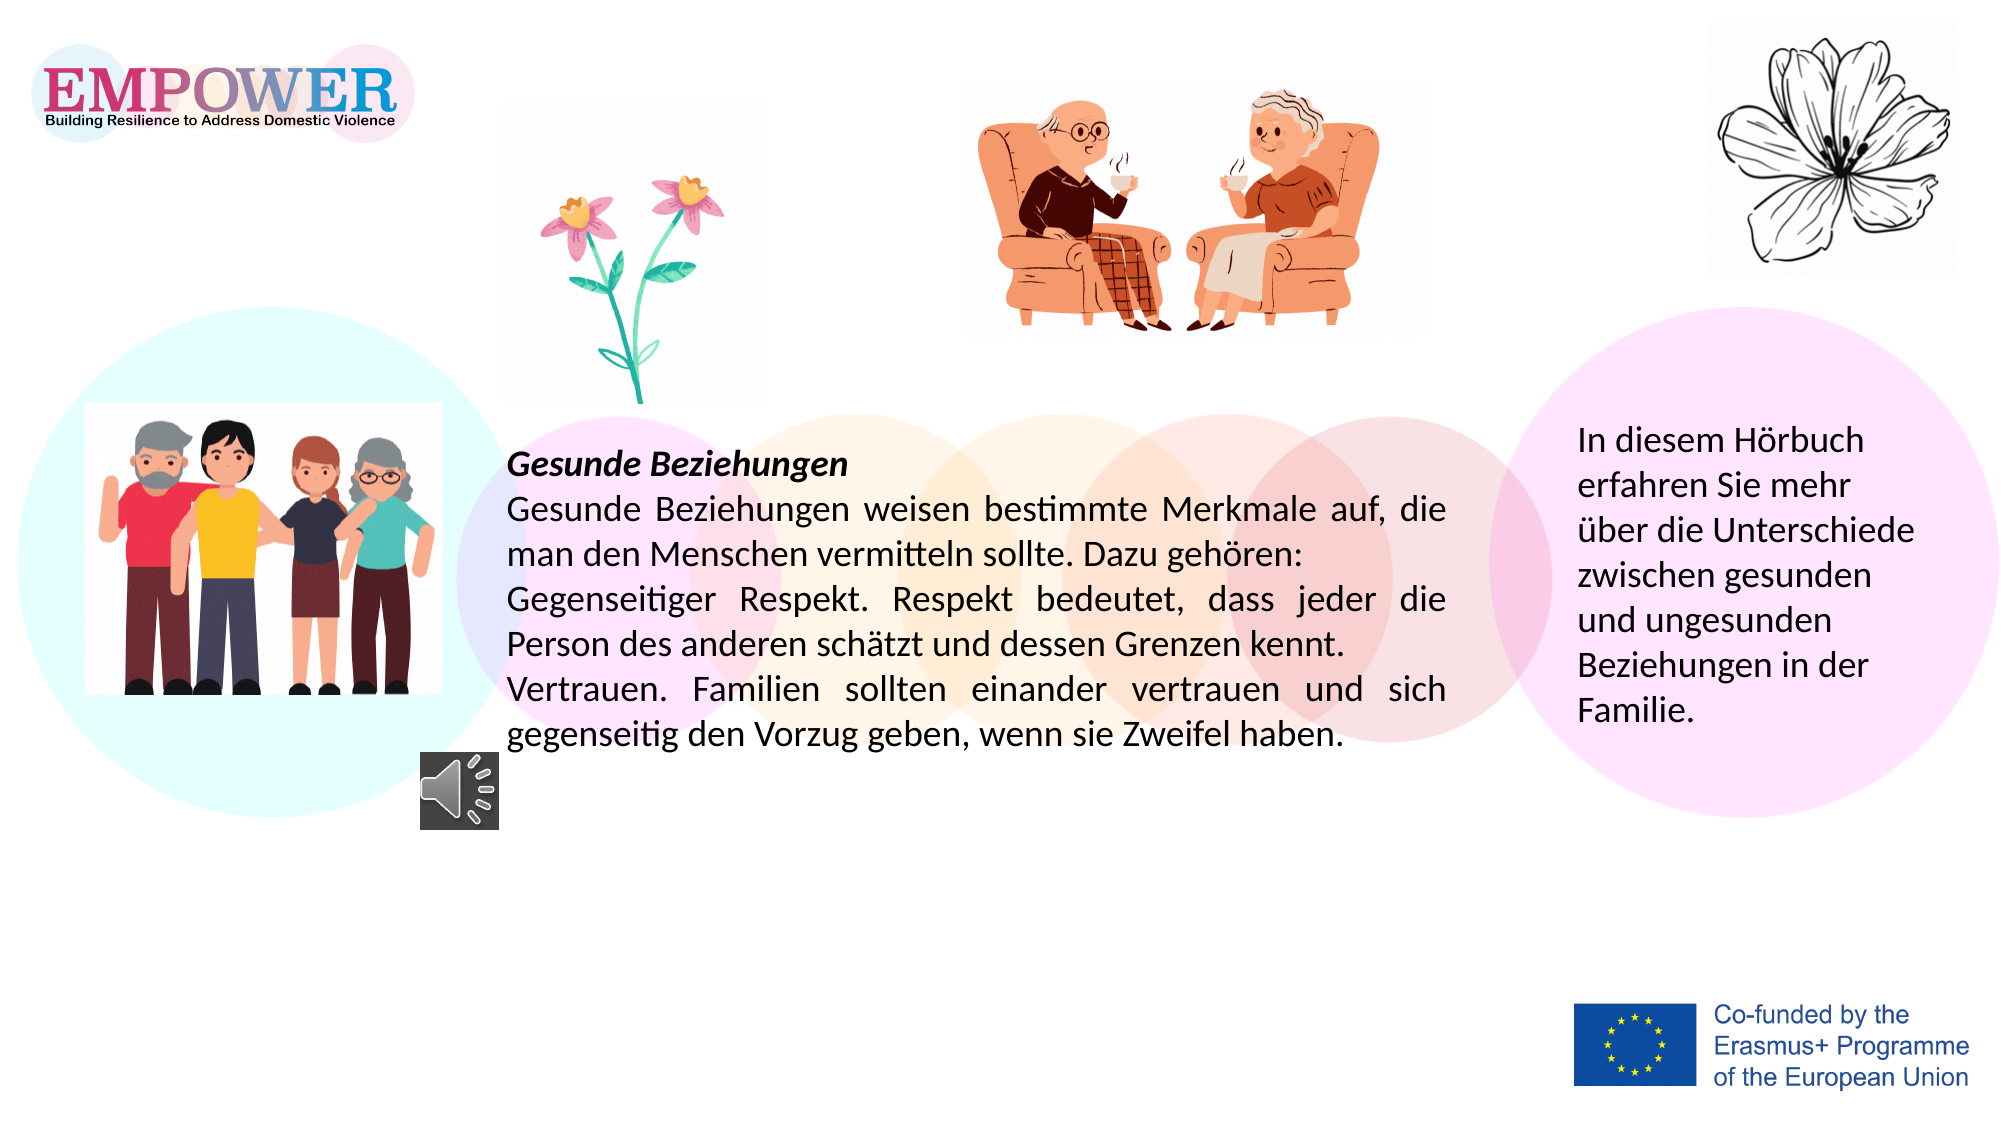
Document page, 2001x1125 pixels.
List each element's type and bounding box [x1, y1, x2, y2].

text_box [1550, 979, 2000, 1109]
picture [17, 80, 2000, 832]
picture [31, 44, 415, 143]
picture [1708, 21, 1957, 278]
